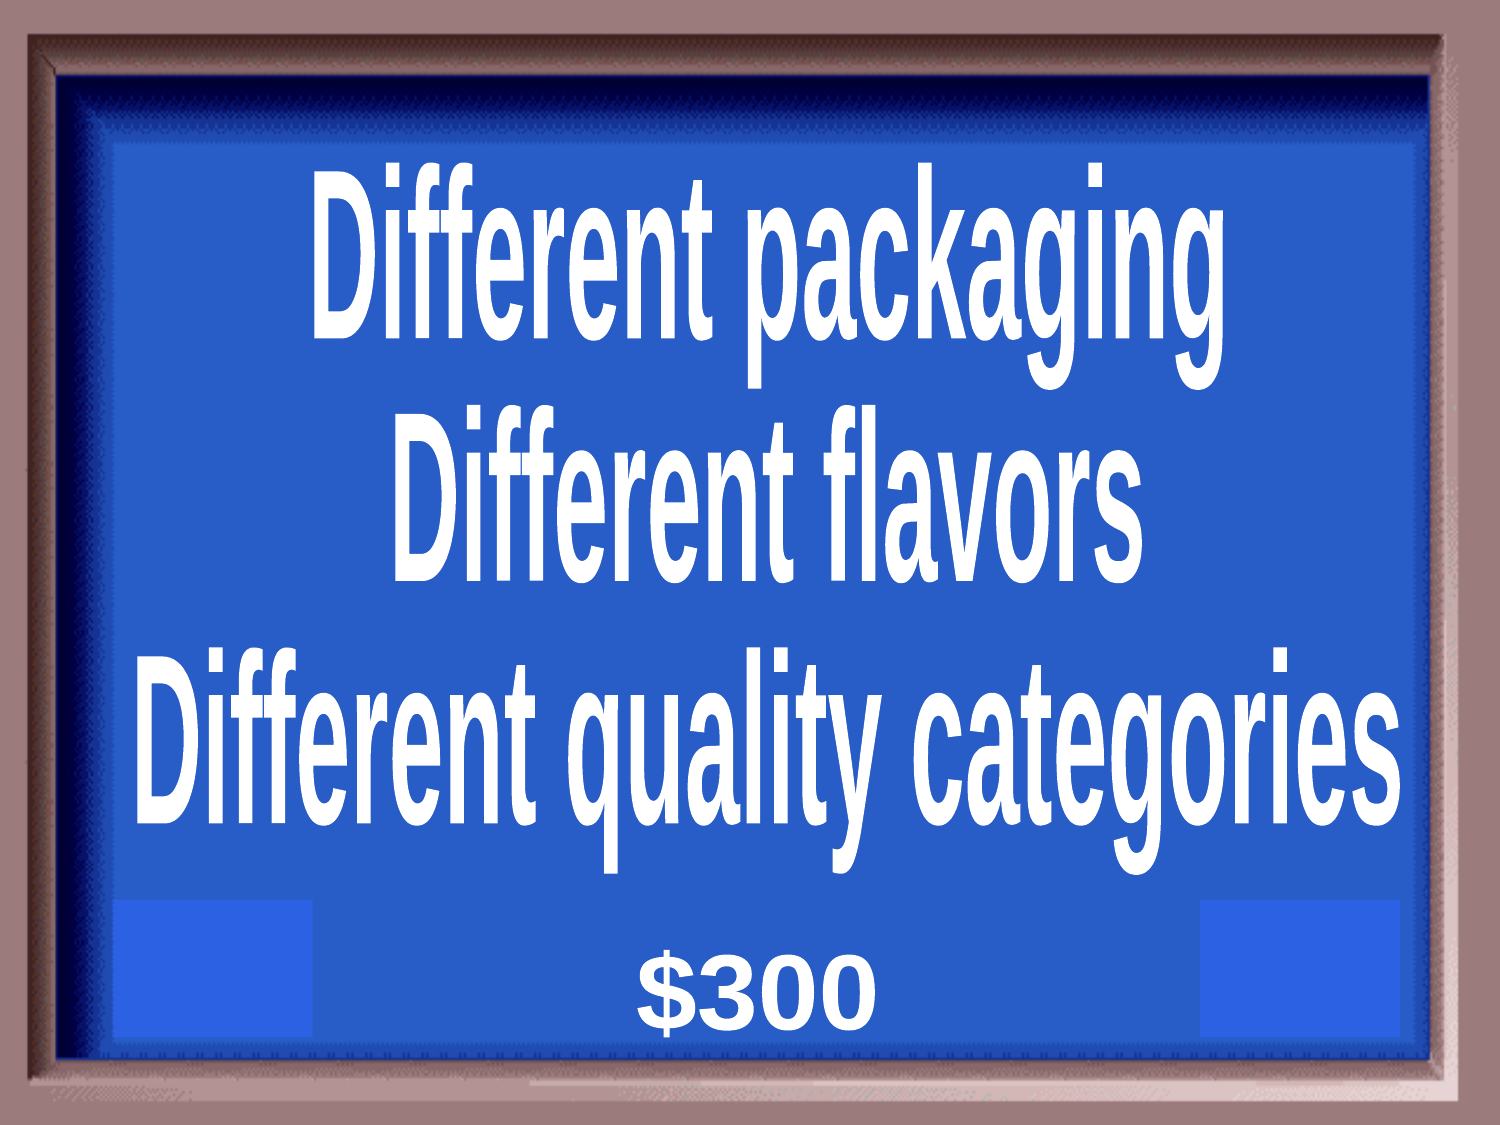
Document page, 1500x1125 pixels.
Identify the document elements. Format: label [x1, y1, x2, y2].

text_box [112, 899, 313, 1038]
picture [0, 0, 1500, 1125]
text_box [1200, 899, 1401, 1038]
